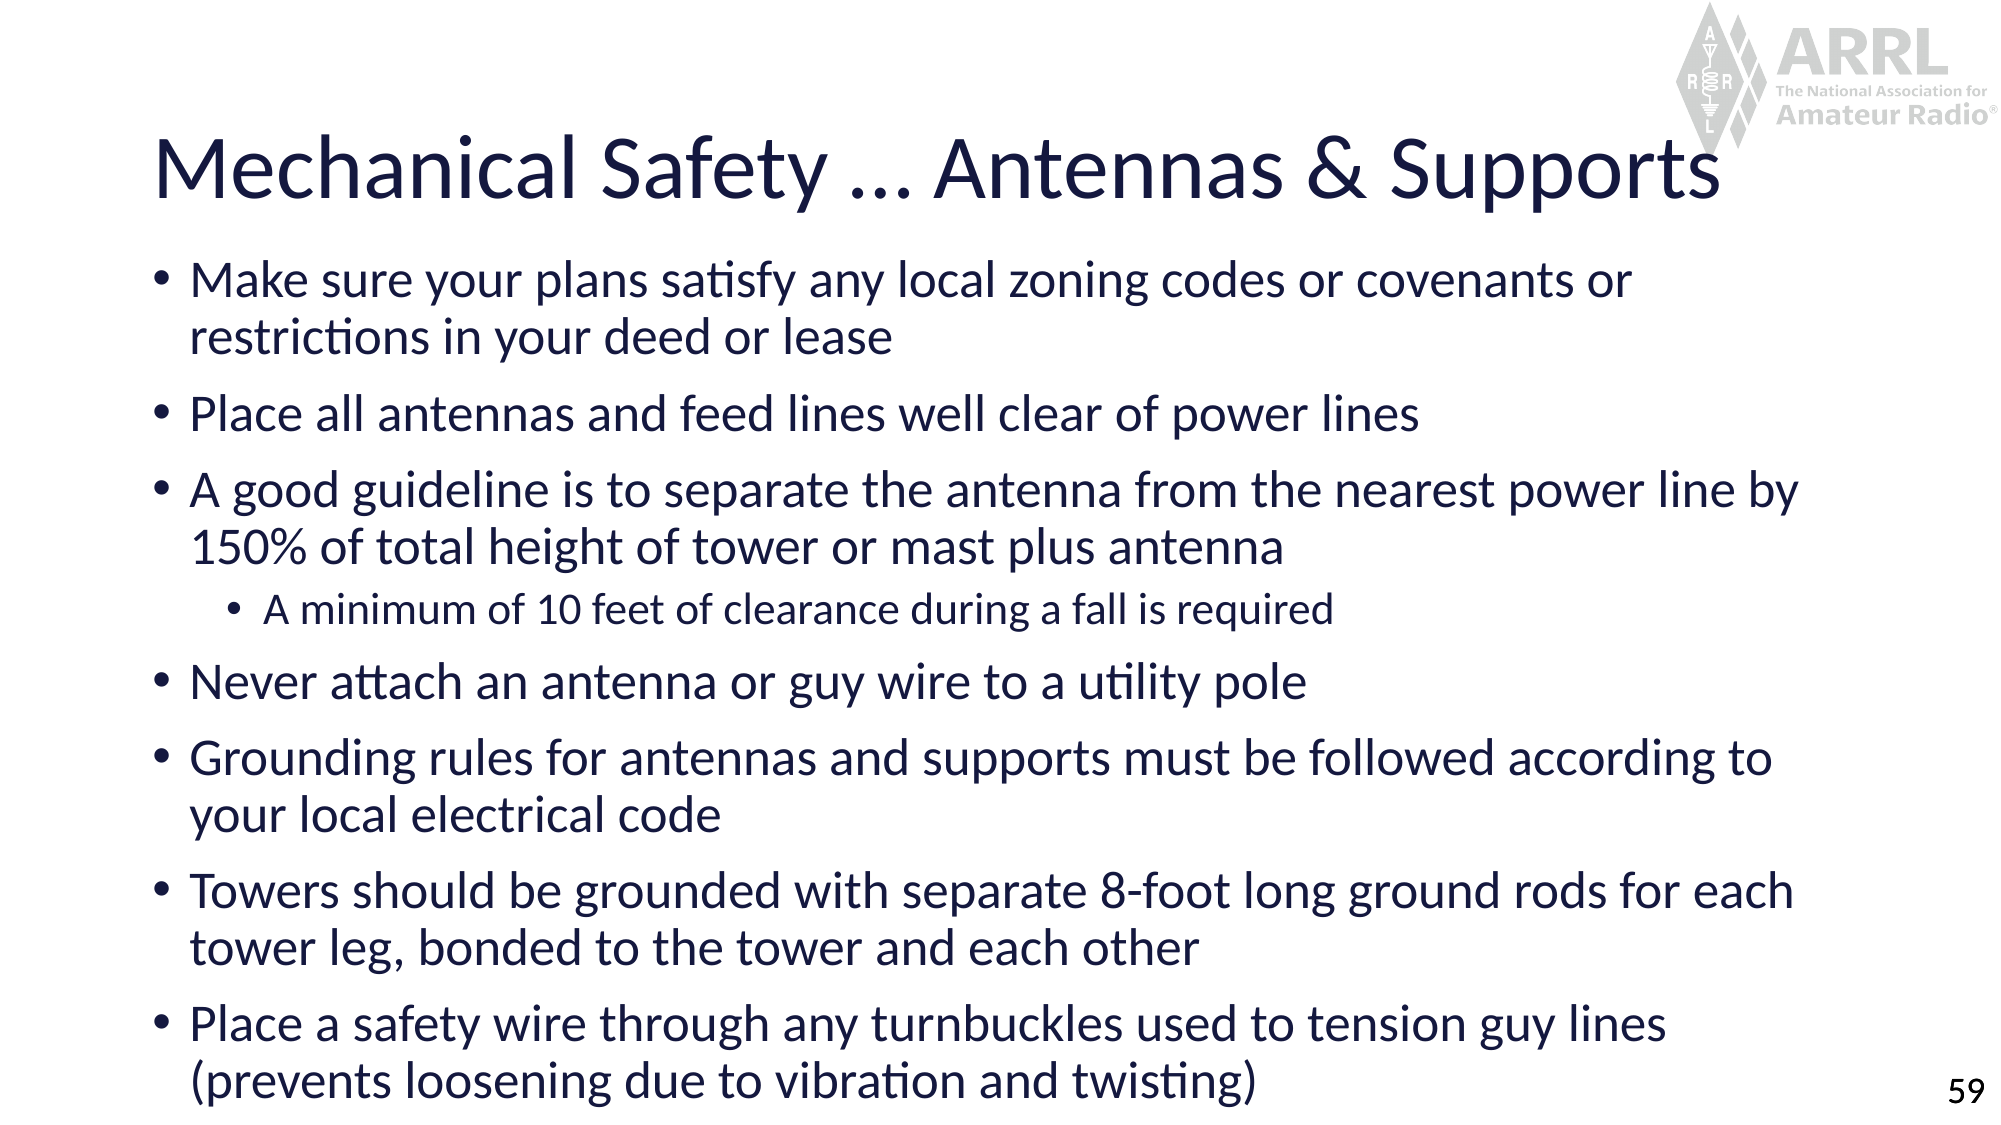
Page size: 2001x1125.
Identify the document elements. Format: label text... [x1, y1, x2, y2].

title Mechanical Safety … Antennas & Supports [137, 59, 1863, 244]
picture [1674, 0, 2000, 164]
list Make sure your plans satisfy any local zoning codes or covenants or restrictions in your deed or lease Place all antennas and feed lines well clear of power lines A good guideline is to separate the antenna from the nearest power line by 150% of total height of tower or mast plus antenna A minimum of 10 feet of clearance during a fall is required Never attach an antenna or guy wire to a utility pole Grounding rules for antennas and supports must be followed according to your local electrical code Towers should be grounded with separate 8-foot long ground rods for each tower leg, bonded to the tower and each other Place a safety wire through any turnbuckles used to tension guy lines (prevents loosening due to vibration and twisting) [137, 244, 1863, 1125]
